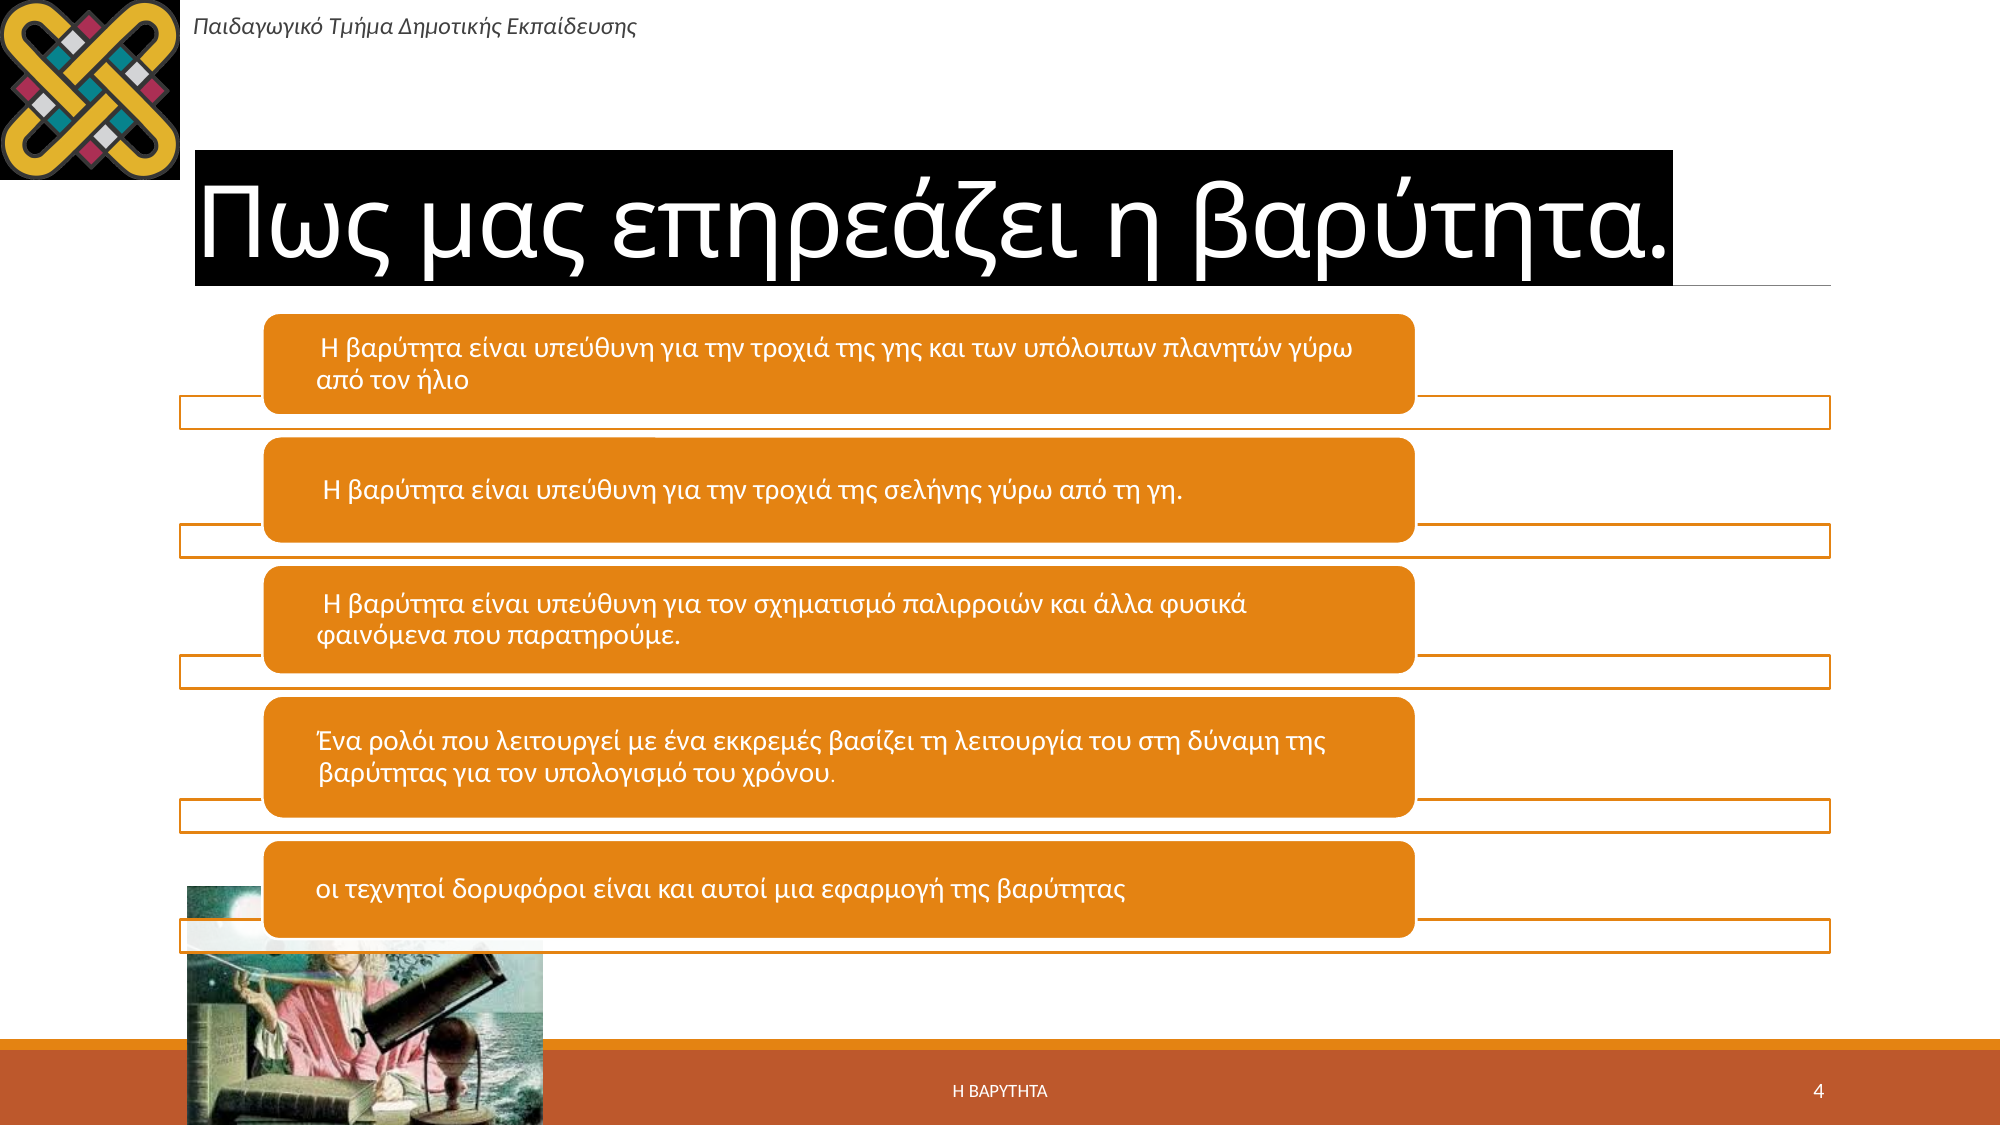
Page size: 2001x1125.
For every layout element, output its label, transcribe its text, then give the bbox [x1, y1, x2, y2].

slide_number 4 [1624, 1059, 1840, 1120]
picture [0, 0, 180, 180]
picture [187, 964, 543, 1125]
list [179, 302, 1831, 964]
title Πως μας επηρεάζει η βαρύτητα. [180, 47, 1830, 285]
list Παιδαγωγικό Τμήμα Δημοτικής Εκπαίδευσης [179, 5, 957, 48]
footer Η Βαρύτητα [604, 1059, 1396, 1120]
